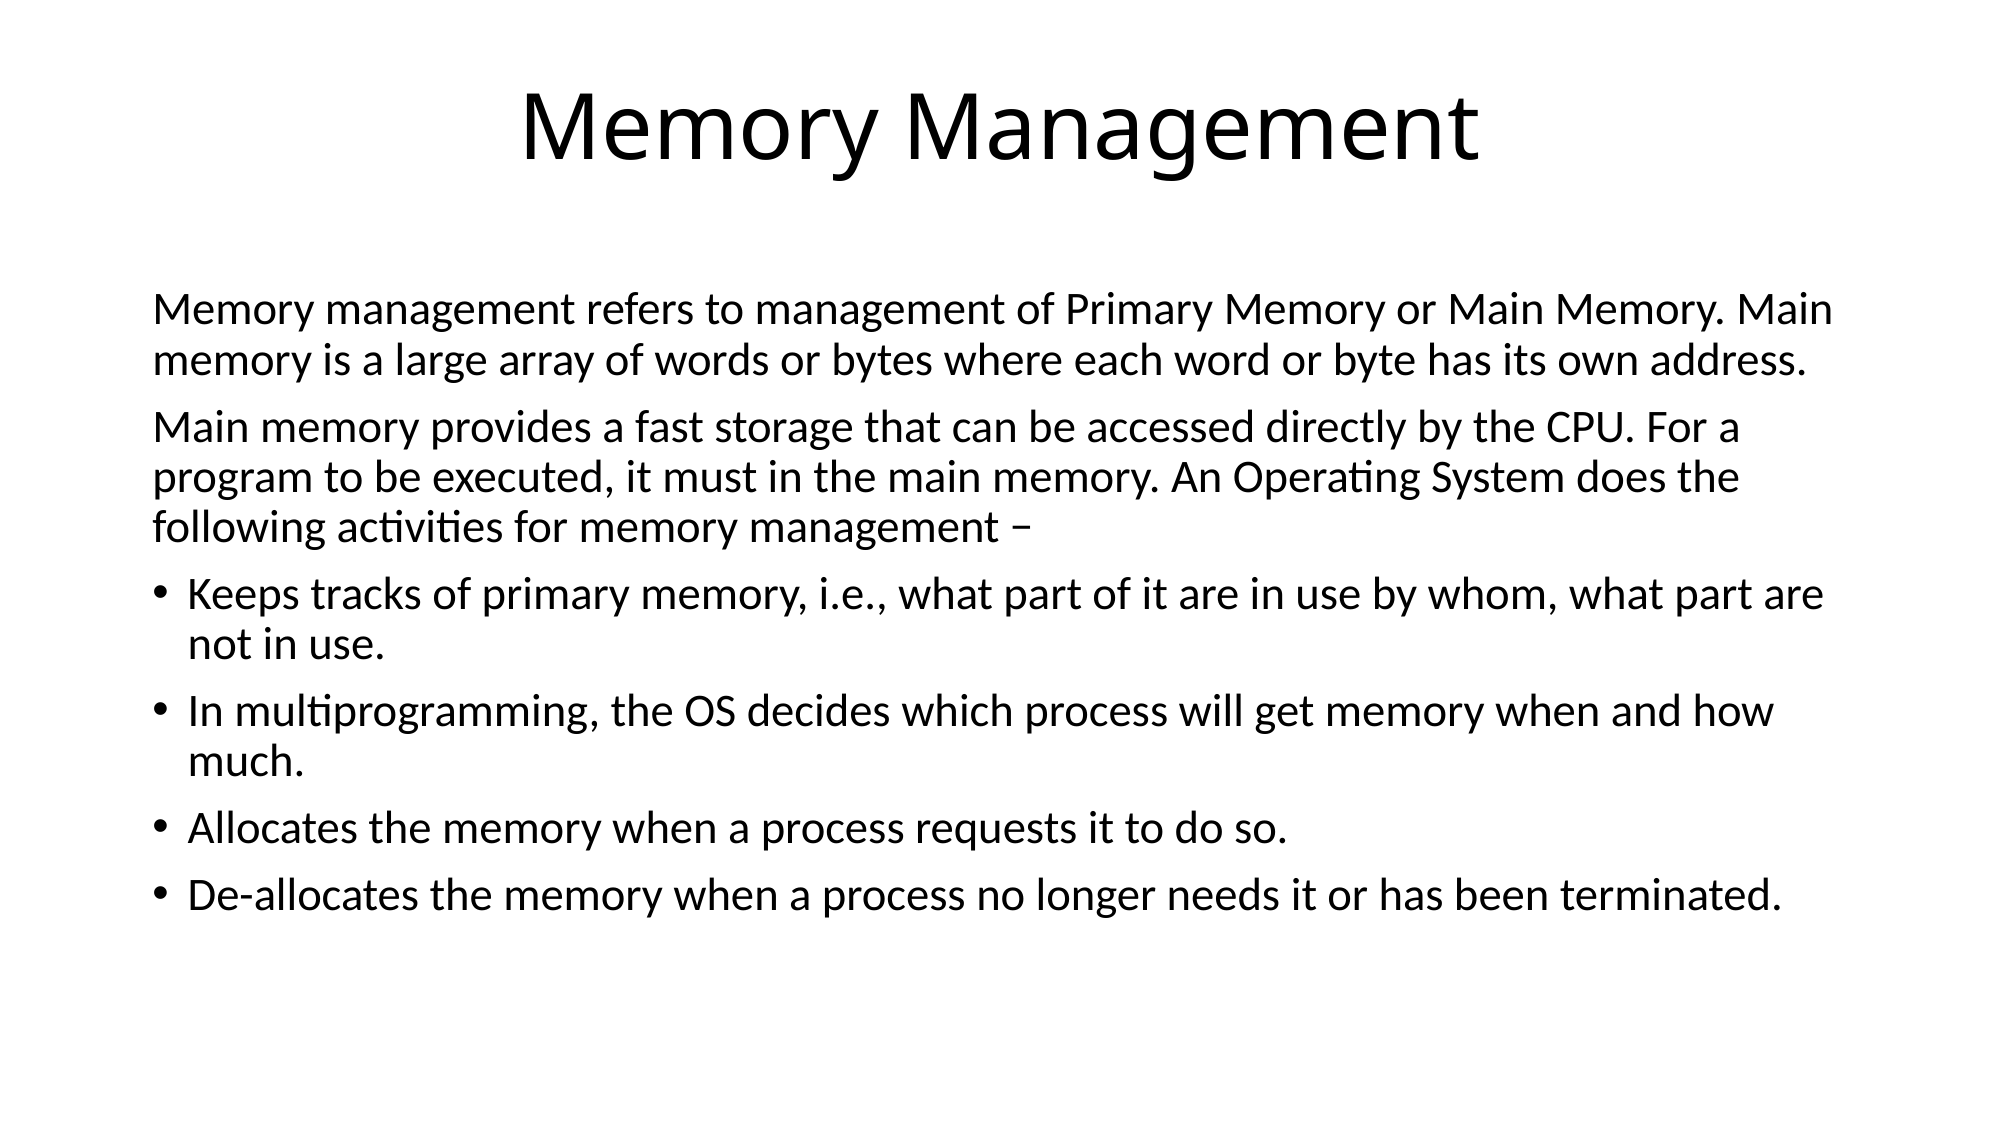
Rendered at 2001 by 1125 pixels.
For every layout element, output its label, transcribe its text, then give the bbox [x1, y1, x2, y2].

list Memory management refers to management of Primary Memory or Main Memory. Main memory is a large array of words or bytes where each word or byte has its own address. Main memory provides a fast storage that can be accessed directly by the CPU. For a program to be executed, it must in the main memory. An Operating System does the following activities for memory management − Keeps tracks of primary memory, i.e., what part of it are in use by whom, what part are not in use. In multiprogramming, the OS decides which process will get memory when and how much. Allocates the memory when a process requests it to do so. De-allocates the memory when a process no longer needs it or has been terminated. [137, 277, 1863, 1014]
title Memory Management [137, 59, 1863, 200]
